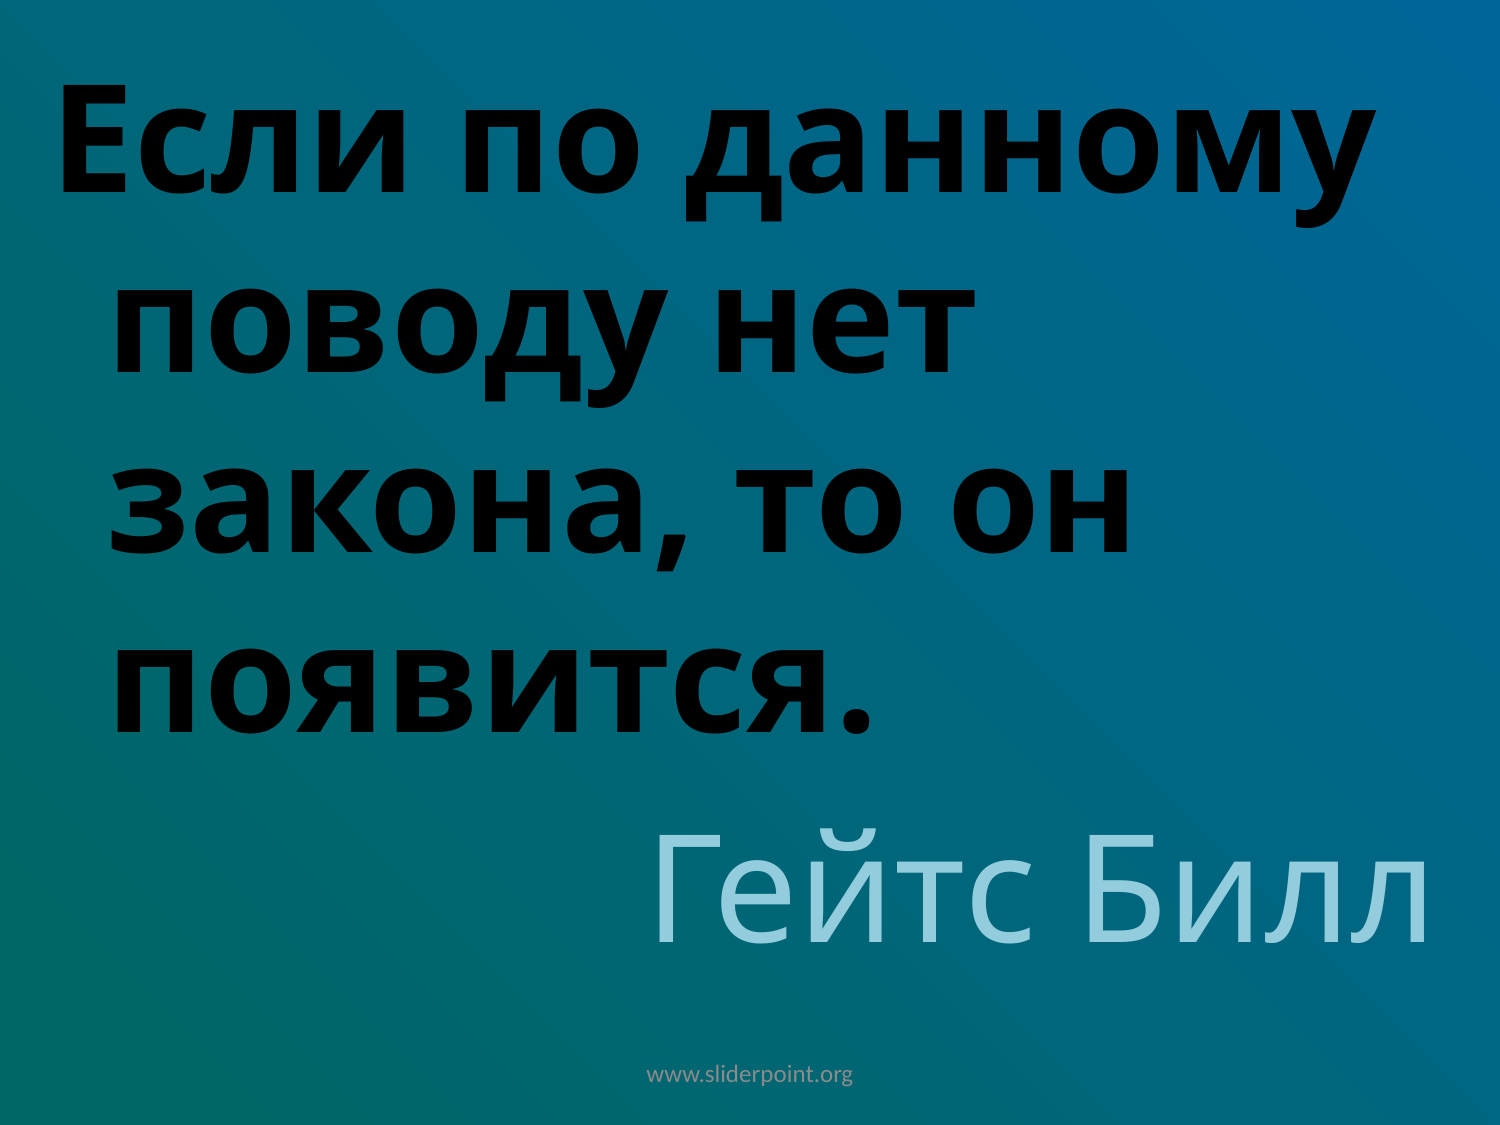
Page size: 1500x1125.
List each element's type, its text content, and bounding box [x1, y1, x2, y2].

list Если по данному поводу нет закона, то он появится. Гейтс Билл [35, 35, 1454, 1079]
footer www.sliderpoint.org [512, 1042, 988, 1103]
